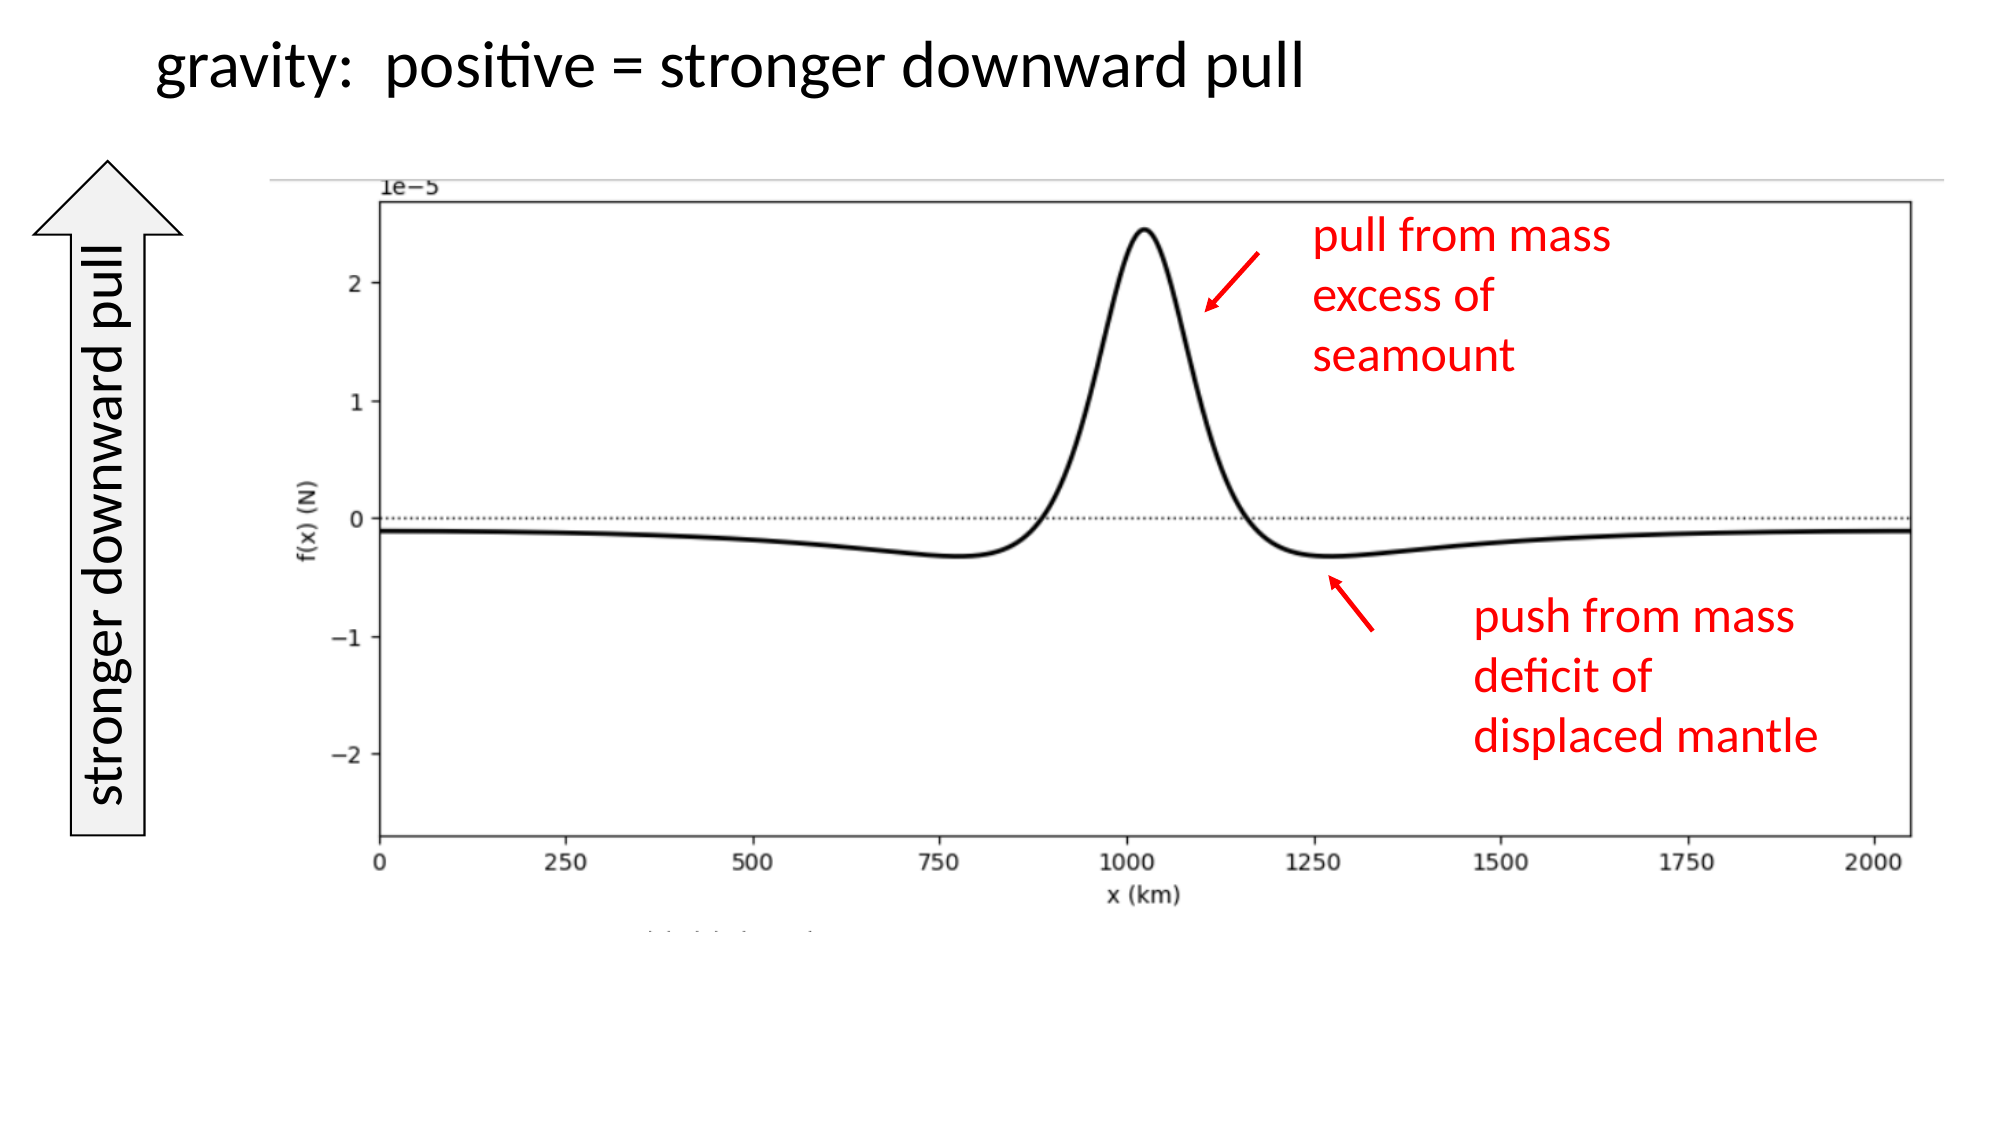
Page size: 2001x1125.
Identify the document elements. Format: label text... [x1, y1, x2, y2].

text_box [31, 212, 55, 236]
picture [269, 172, 1945, 932]
text_box stronger downward pull [55, 134, 141, 823]
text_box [1328, 575, 1373, 632]
text_box [69, 192, 184, 837]
text_box gravity: positive = stronger downward pull [140, 13, 1322, 109]
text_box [1204, 252, 1259, 313]
